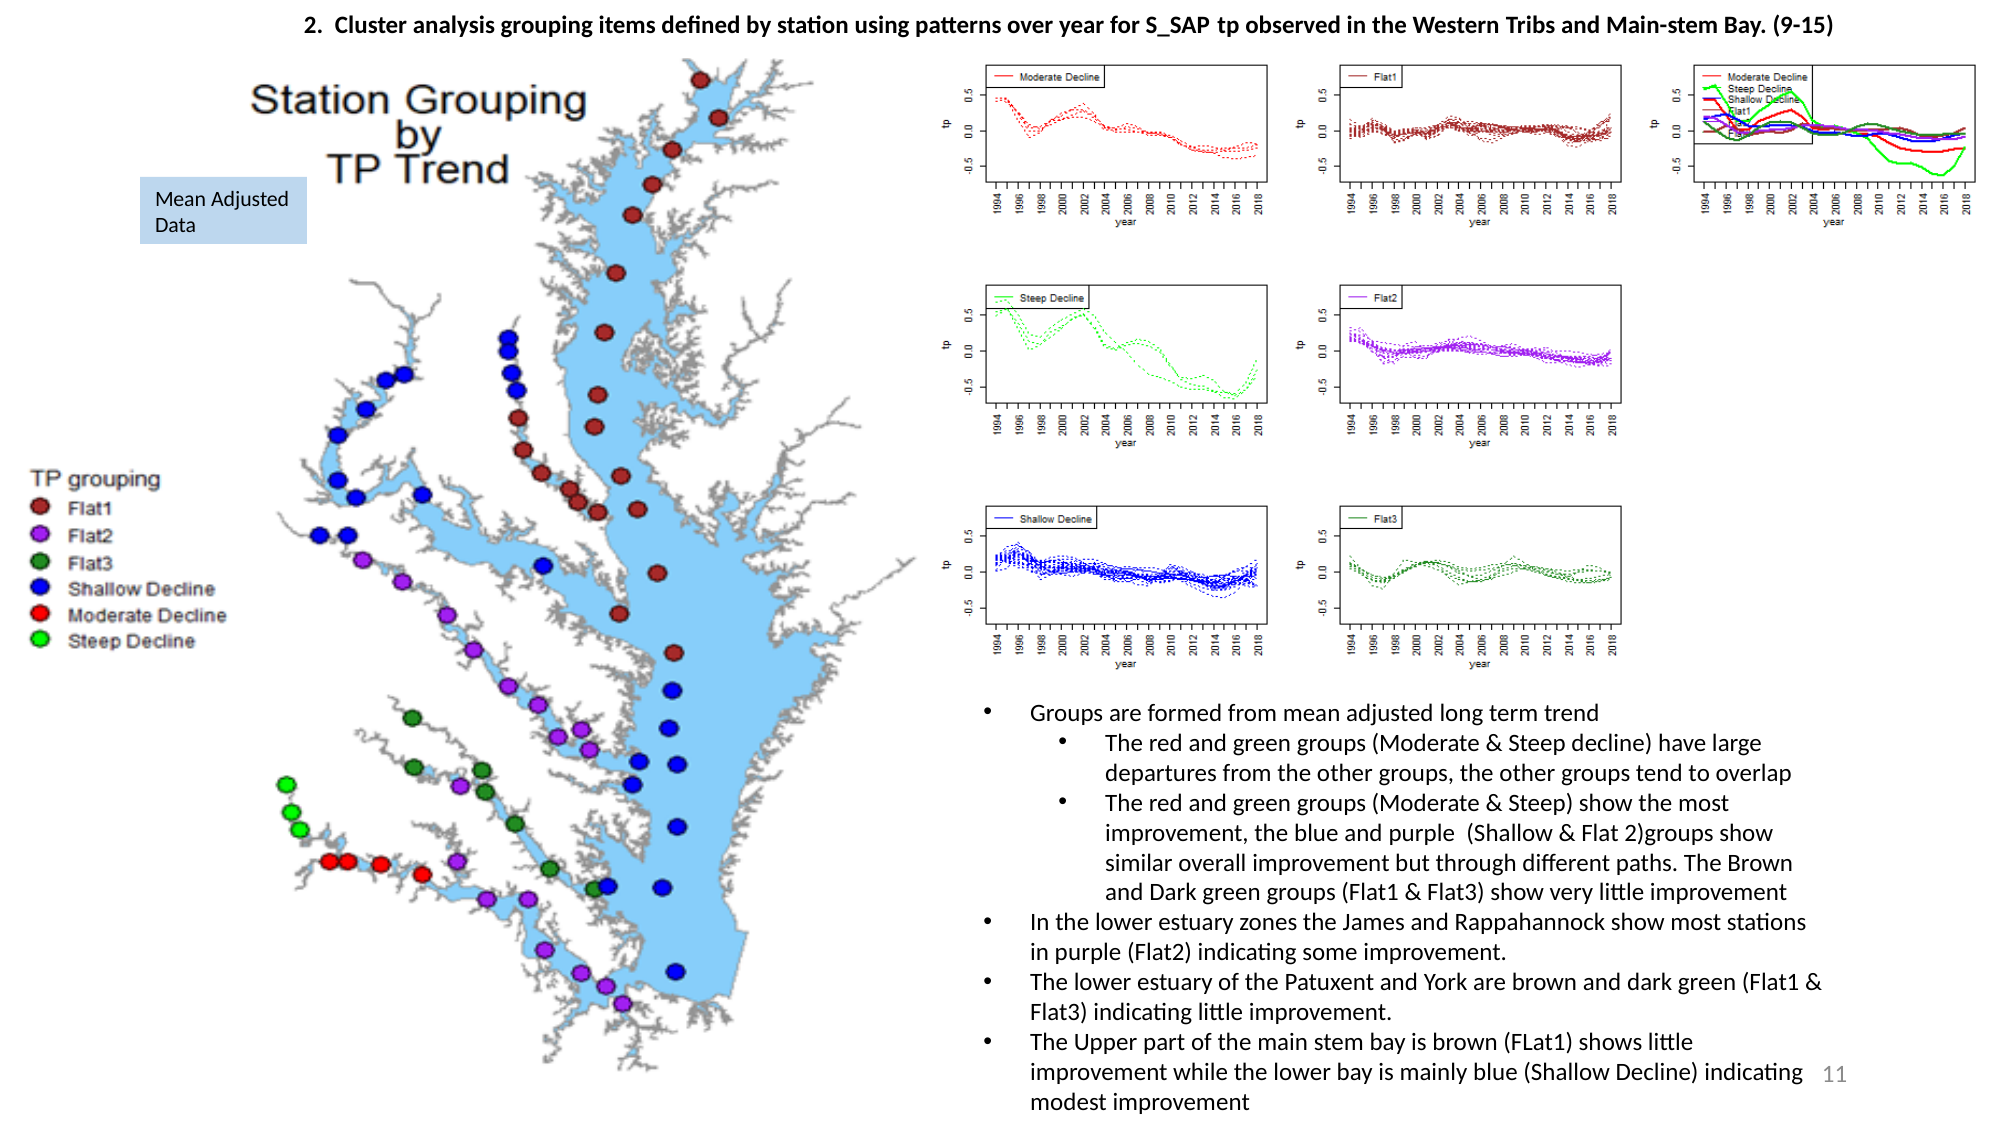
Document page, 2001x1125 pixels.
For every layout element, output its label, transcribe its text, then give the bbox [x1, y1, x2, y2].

picture [20, 19, 2000, 1085]
slide_number 11 [1412, 1042, 1863, 1103]
text_box Groups are formed from mean adjusted long term trend The red and green groups (Moderate & Steep decline) have large departures from the other groups, the other groups tend to overlap The red and green groups (Moderate & Steep) show the most improvement, the blue and purple (Shallow & Flat 2)groups show similar overall improvement but through different paths. The Brown and Dark green groups (Flat1 & Flat3) show very little improvement In the lower estuary zones the James and Rappahannock show most stations in purple (Flat2) indicating some improvement. The lower estuary of the Patuxent and York are brown and dark green (Flat1 & Flat3) indicating little improvement. The Upper part of the main stem bay is brown (FLat1) shows little improvement while the lower bay is mainly blue (Shallow Decline) indicating modest improvement [893, 681, 1842, 1125]
text_box 2. Cluster analysis grouping items defined by station using patterns over year for S_SAP tp observed in the Western Tribs and Main-stem Bay. (9-15) [289, 1, 1868, 47]
